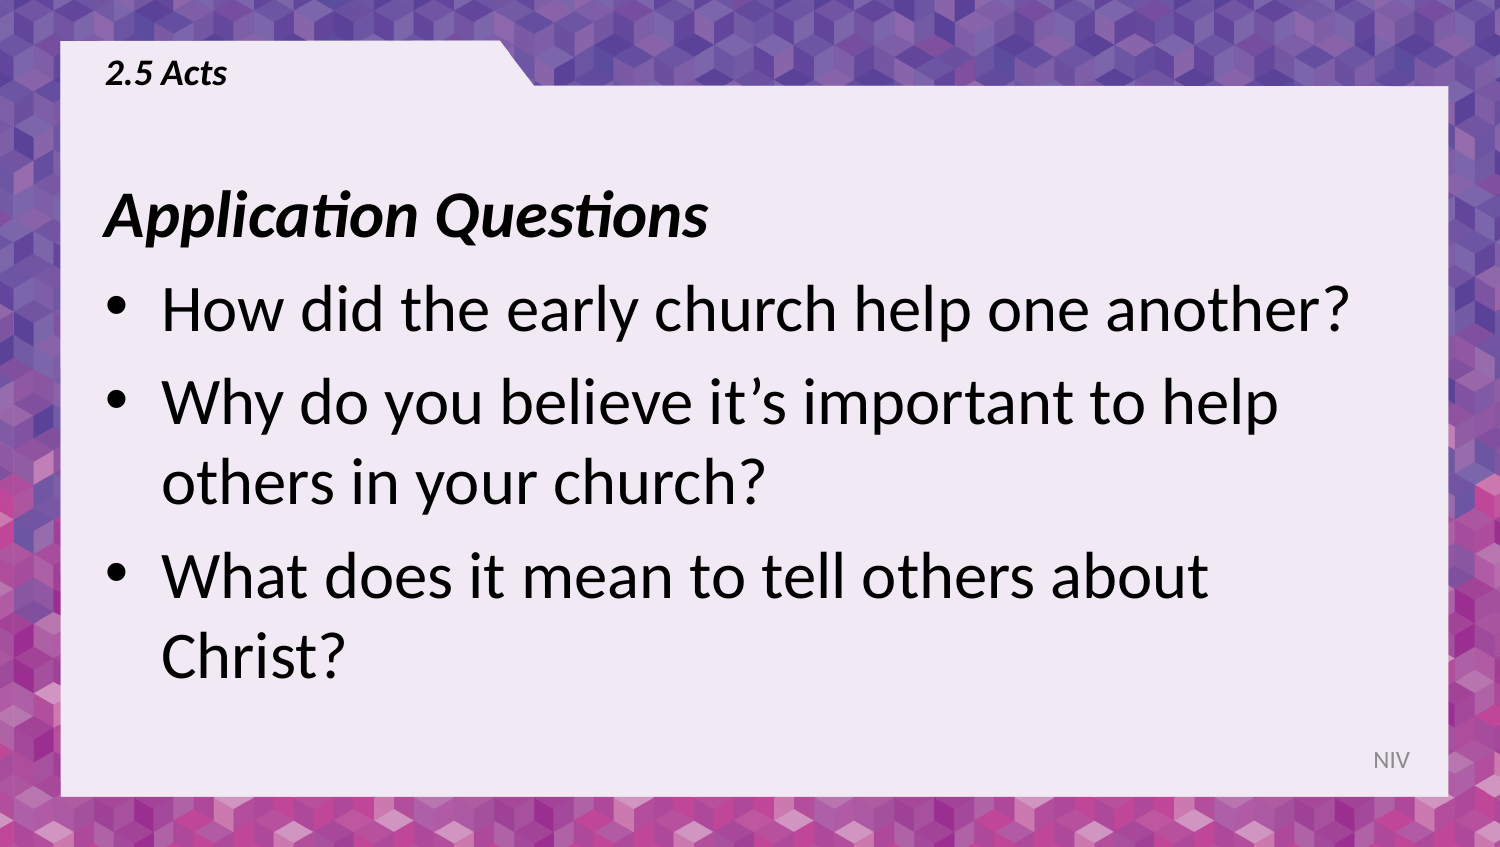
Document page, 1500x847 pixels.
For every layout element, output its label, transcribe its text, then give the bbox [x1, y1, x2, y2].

picture [0, 0, 1500, 847]
footer NIV [950, 736, 1425, 782]
list Application Questions How did the early church help one another? Why do you believe it’s important to help others in your church? What does it mean to tell others about Christ? [89, 141, 1403, 722]
title 2.5 Acts [89, 33, 1420, 108]
